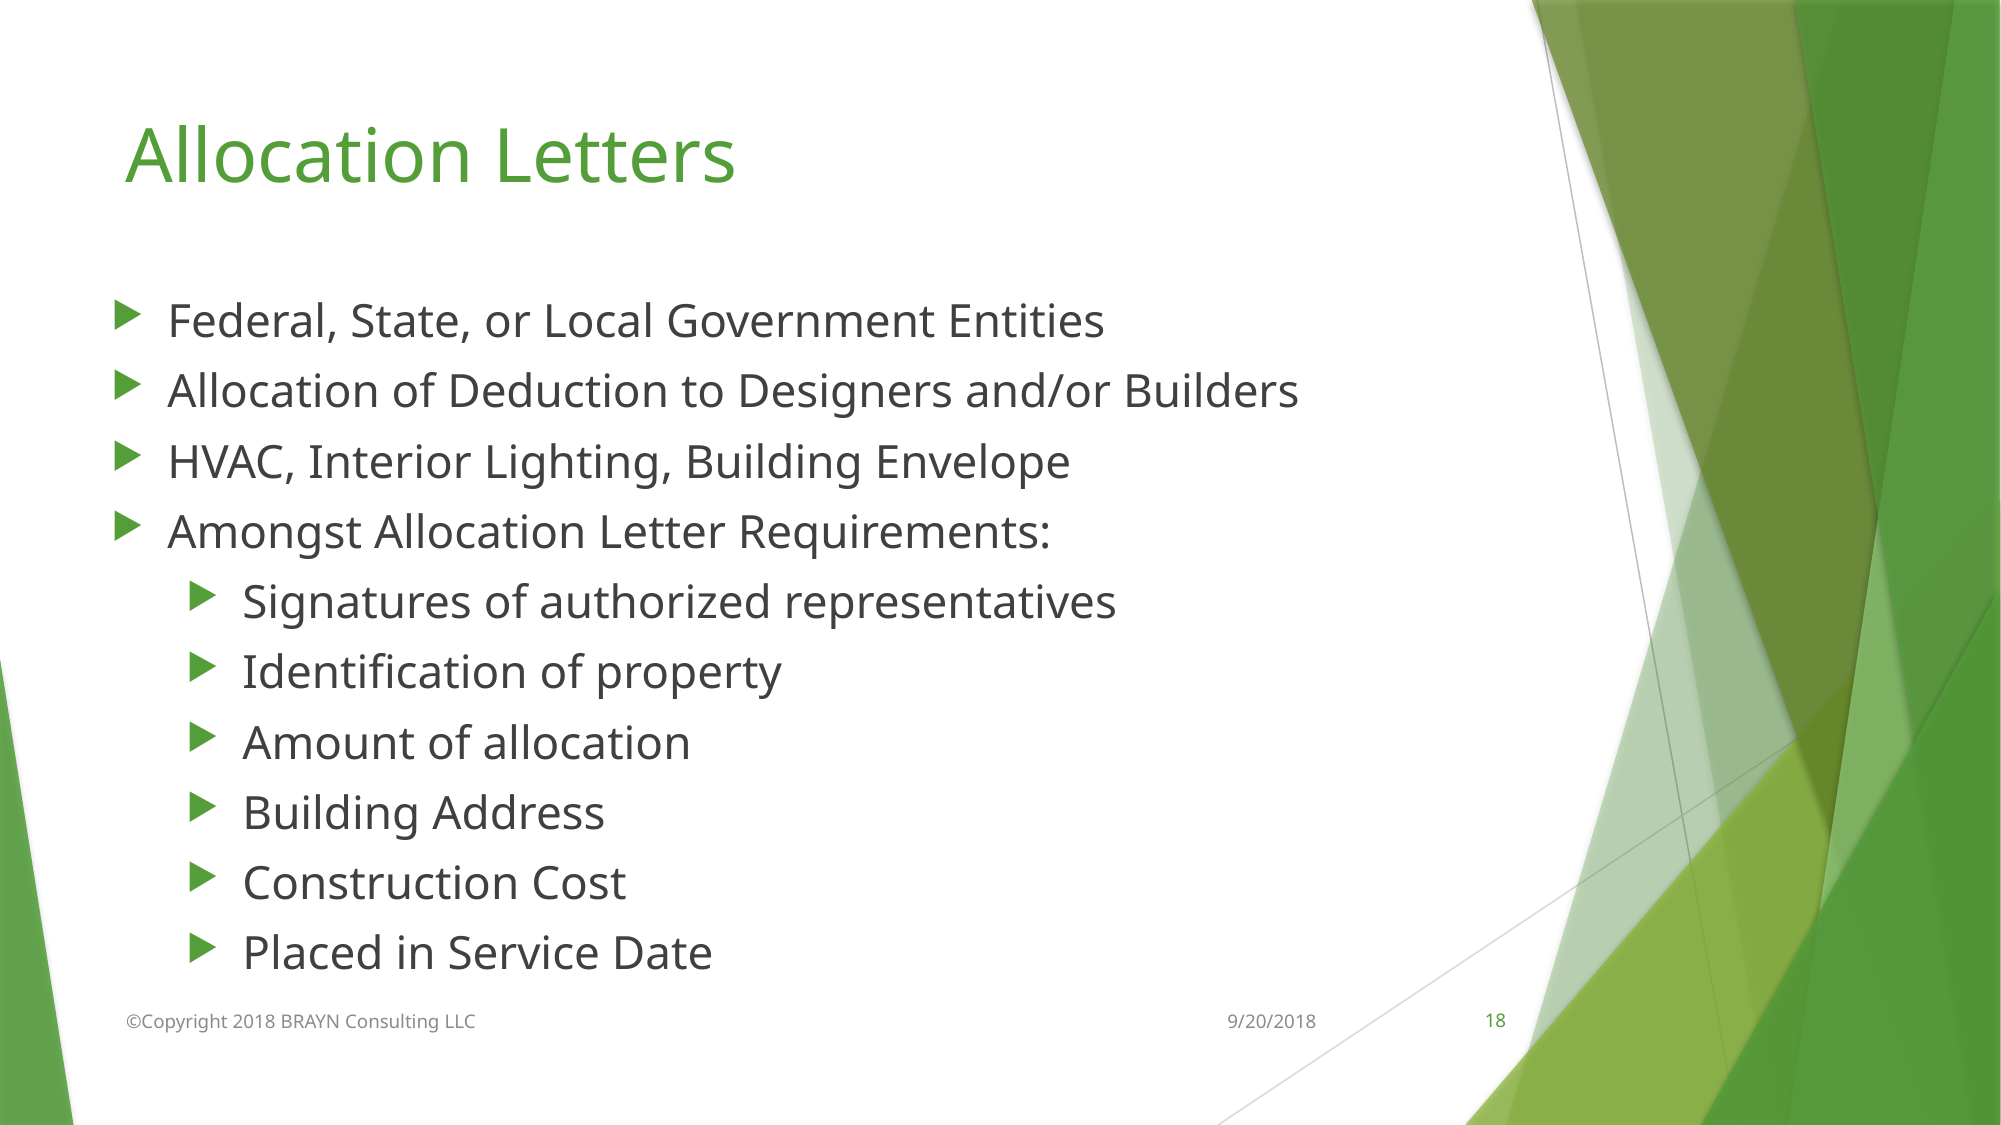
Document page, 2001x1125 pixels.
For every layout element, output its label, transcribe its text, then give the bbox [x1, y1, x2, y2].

slide_number 18 [1409, 991, 1522, 1051]
text_box Federal, State, or Local Government Entities Allocation of Deduction to Designers and/or Builders HVAC, Interior Lighting, Building Envelope Amongst Allocation Letter Requirements: Signatures of authorized representatives Identification of property Amount of allocation Building Address Construction Cost Placed in Service Date [96, 290, 1341, 1048]
text_box ©Copyright 2018 BRAYN Consulting LLC [111, 991, 1145, 1051]
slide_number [1181, 991, 1332, 1051]
text_box Allocation Letters [111, 99, 1522, 317]
